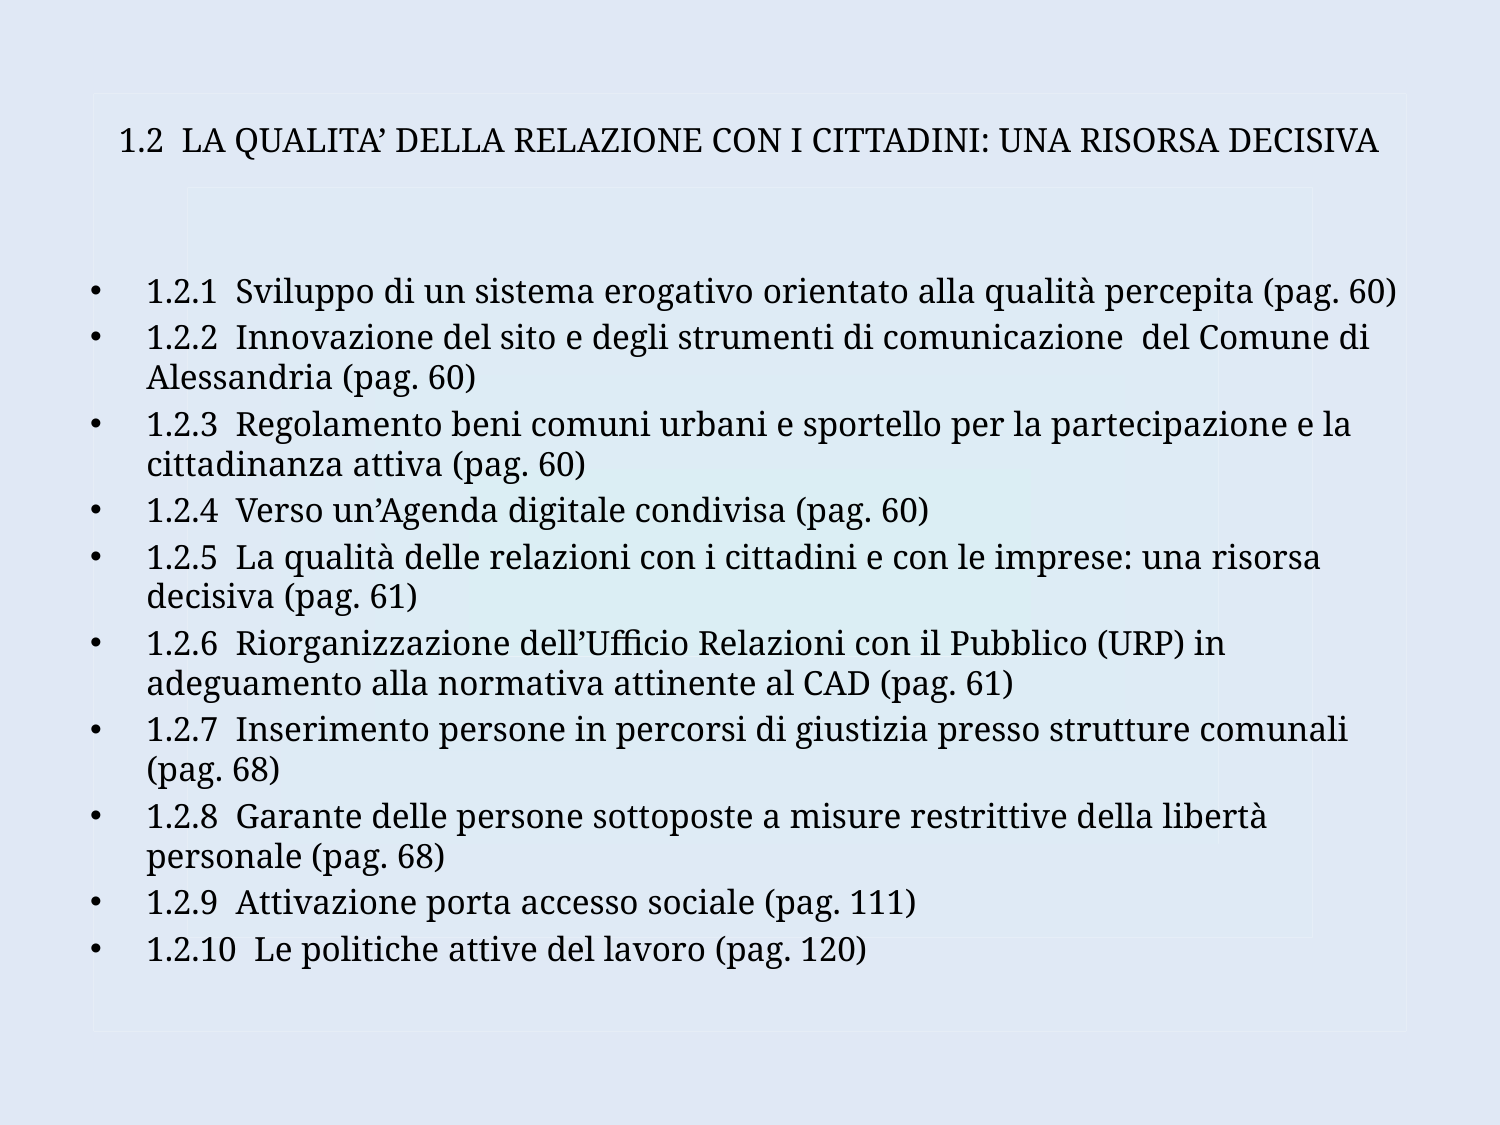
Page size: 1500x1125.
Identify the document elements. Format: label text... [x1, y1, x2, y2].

list 1.2.1 Sviluppo di un sistema erogativo orientato alla qualità percepita (pag. 60) 1.2.2 Innovazione del sito e degli strumenti di comunicazione del Comune di Alessandria (pag. 60) 1.2.3 Regolamento beni comuni urbani e sportello per la partecipazione e la cittadinanza attiva (pag. 60) 1.2.4 Verso un’Agenda digitale condivisa (pag. 60) 1.2.5 La qualità delle relazioni con i cittadini e con le imprese: una risorsa decisiva (pag. 61) 1.2.6 Riorganizzazione dell’Ufficio Relazioni con il Pubblico (URP) in adeguamento alla normativa attinente al CAD (pag. 61) 1.2.7 Inserimento persone in percorsi di giustizia presso strutture comunali (pag. 68) 1.2.8 Garante delle persone sottoposte a misure restrittive della libertà personale (pag. 68) 1.2.9 Attivazione porta accesso sociale (pag. 111) 1.2.10 Le politiche attive del lavoro (pag. 120) [75, 262, 1425, 1005]
title 1.2 LA QUALITA’ DELLA RELAZIONE CON I CITTADINI: UNA RISORSA DECISIVA [75, 45, 1425, 233]
